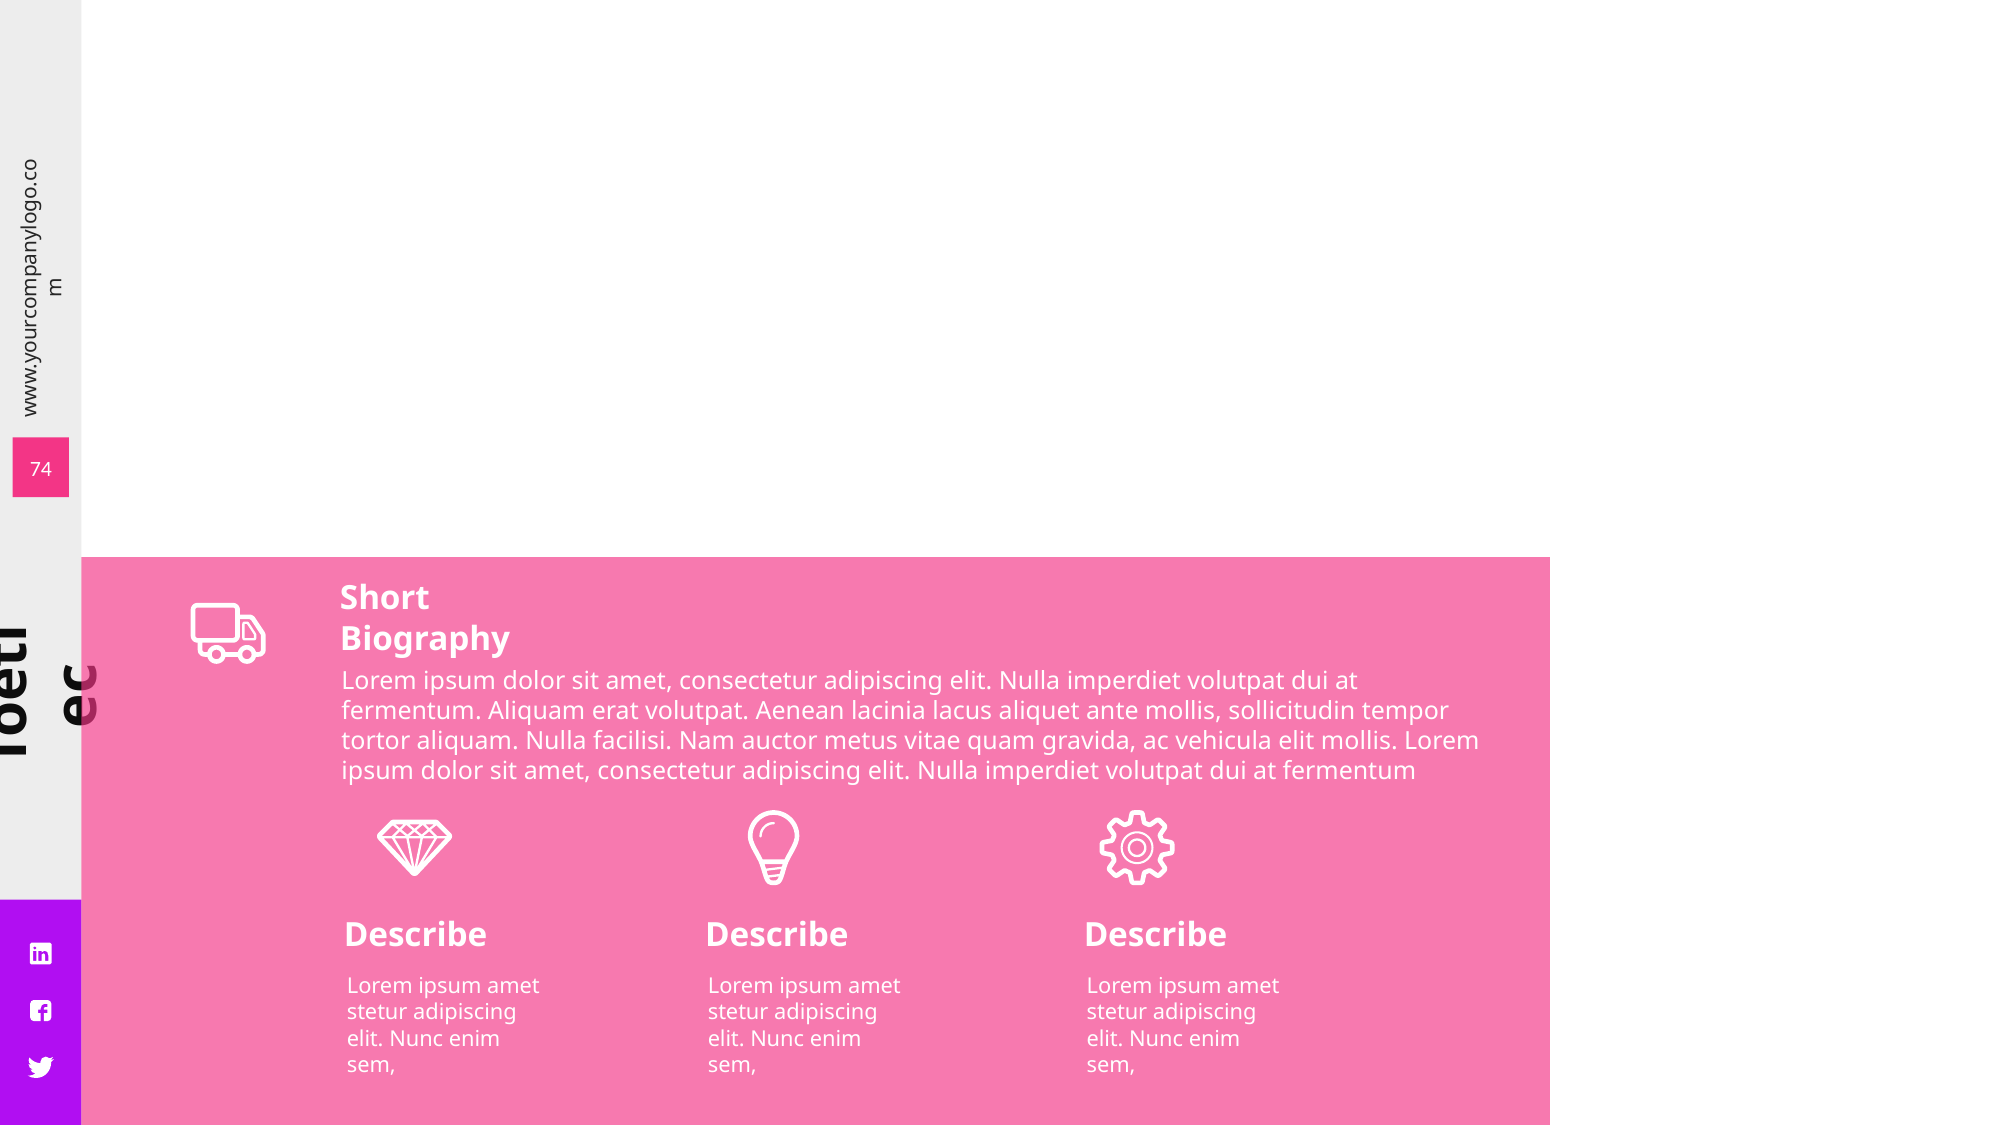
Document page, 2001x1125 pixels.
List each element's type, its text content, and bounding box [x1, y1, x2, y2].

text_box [190, 602, 266, 664]
slide_number 74 [12, 437, 69, 498]
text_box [1099, 810, 1175, 886]
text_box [747, 810, 800, 886]
picture [81, 0, 2000, 1125]
